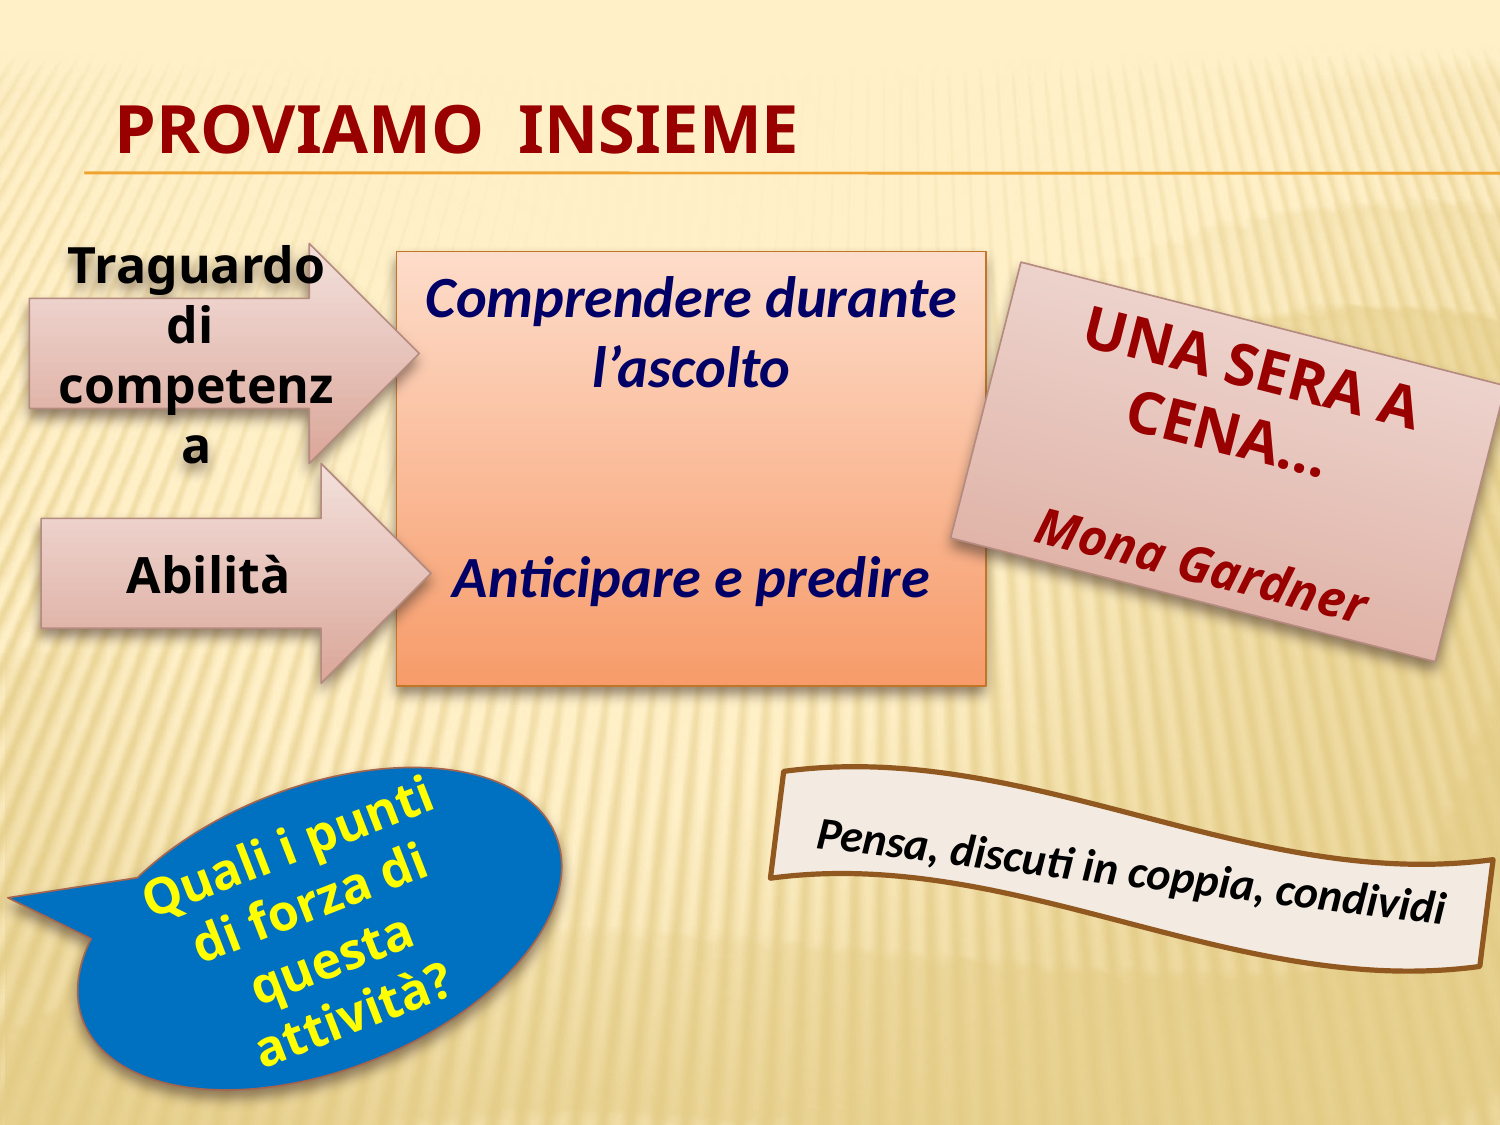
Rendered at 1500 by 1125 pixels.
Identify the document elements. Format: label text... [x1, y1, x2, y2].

text_box UNA SERA A CENA... Mona Gardner [949, 261, 1500, 663]
text_box Abilità [40, 462, 432, 685]
text_box Pensa, discuti in coppia, condividi [768, 764, 1496, 974]
text_box Traguardo di competenza [28, 242, 420, 465]
text_box Comprendere durante l’ascolto Anticipare e predire [396, 251, 987, 687]
text_box PROVIAMO INSIEME [99, 79, 815, 175]
text_box Quali i punti di forza di questa attività? [7, 766, 563, 1091]
